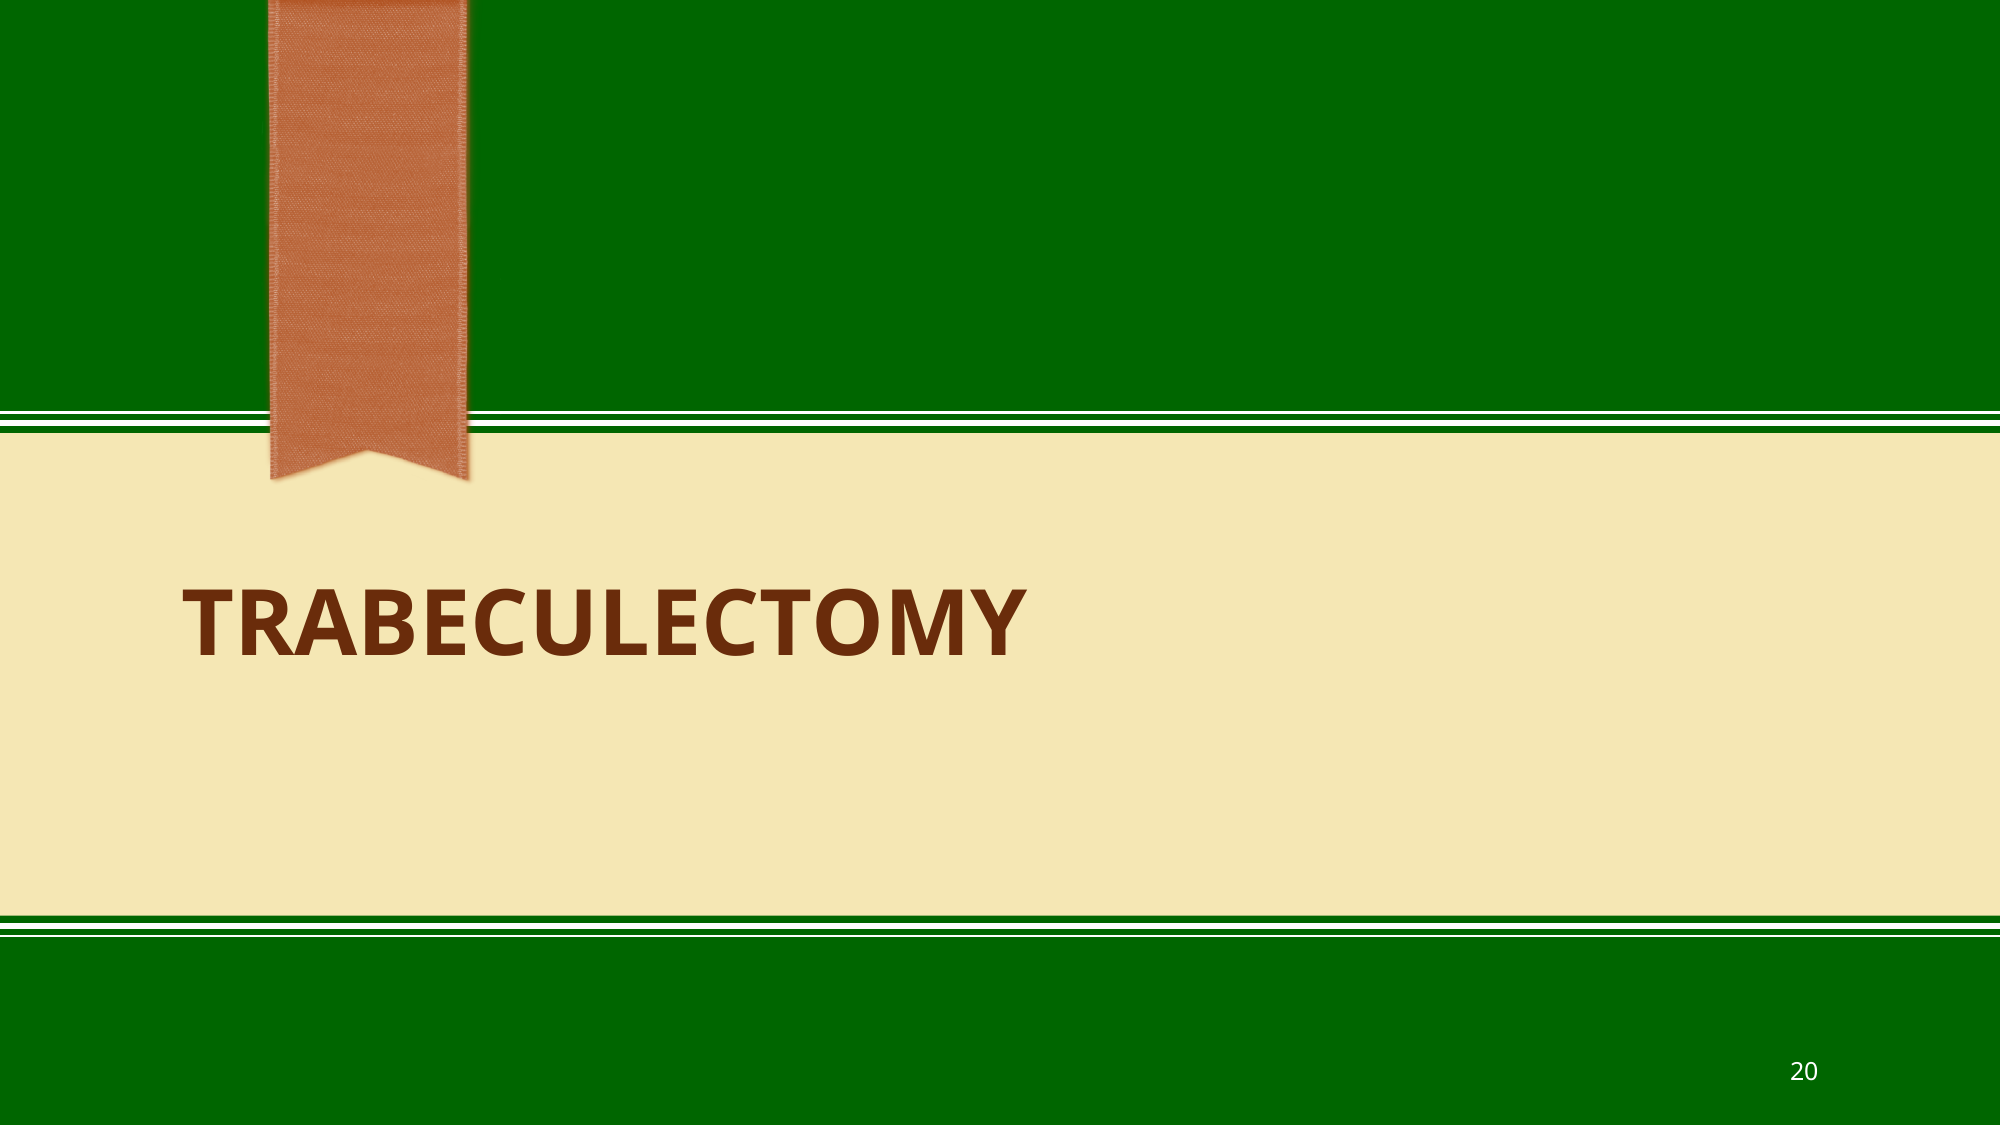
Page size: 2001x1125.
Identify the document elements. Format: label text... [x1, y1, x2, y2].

title Trabeculectomy [181, 487, 1834, 764]
slide_number 20 [1518, 1042, 1819, 1103]
